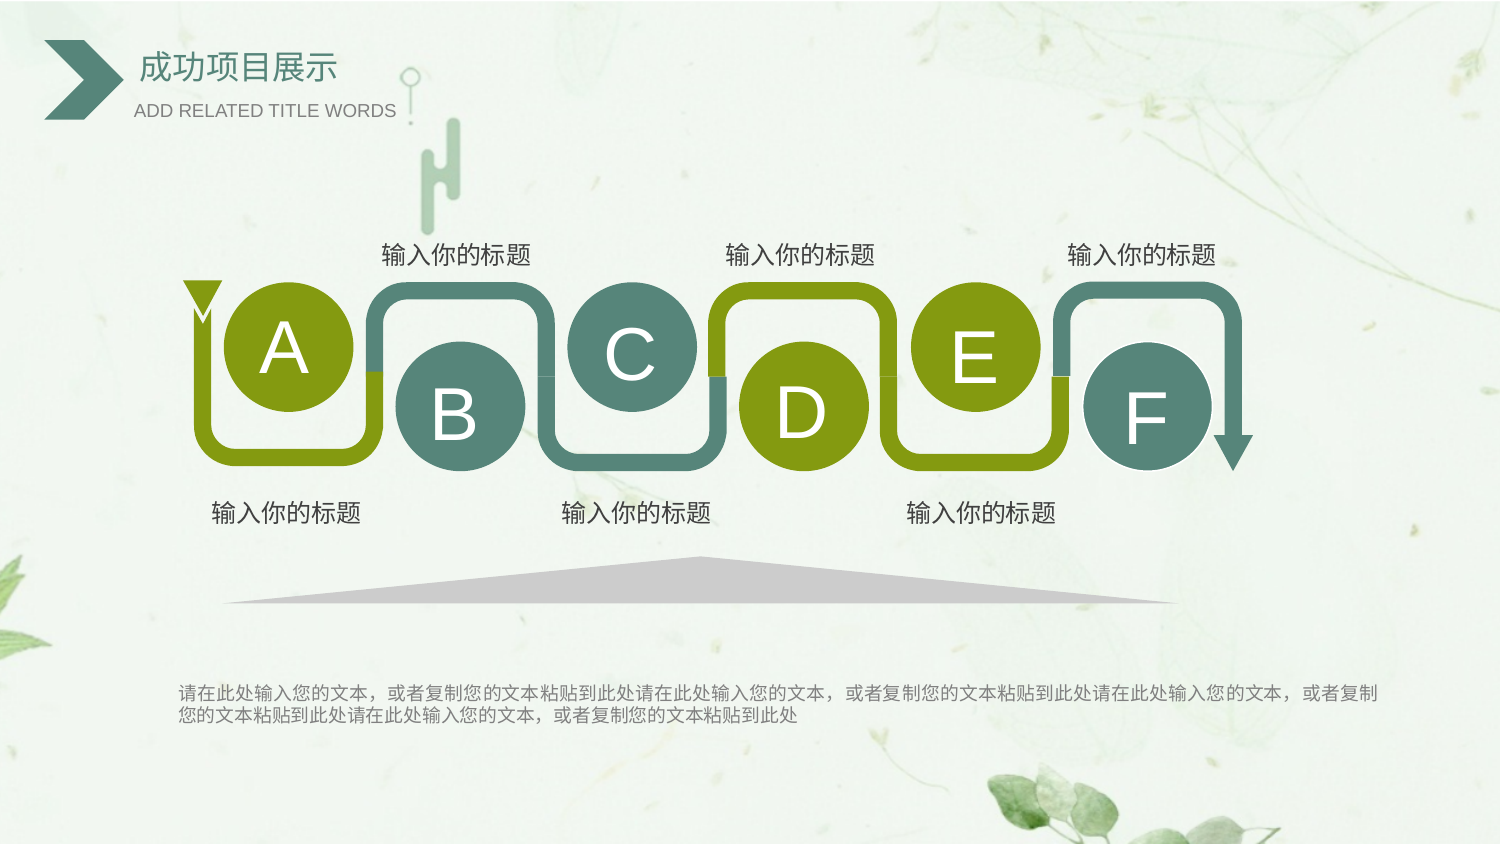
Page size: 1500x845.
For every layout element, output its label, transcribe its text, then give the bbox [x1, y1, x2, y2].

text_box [910, 282, 1041, 412]
text_box [707, 281, 899, 378]
text_box 请在此处输入您的文本，或者复制您的文本粘贴到此处请在此处输入您的文本，或者复制您的文本粘贴到此处请在此处输入您的文本，或者复制您的文本粘贴到此处请在此处输入您的文本，或者复制您的文本粘贴到此处 [167, 676, 1388, 732]
text_box [878, 375, 1070, 473]
text_box 输入你的标题 [1052, 232, 1232, 277]
text_box [536, 375, 728, 473]
text_box [192, 307, 385, 468]
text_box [567, 282, 698, 412]
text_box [223, 282, 354, 412]
text_box 输入你的标题 [547, 489, 727, 535]
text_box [395, 341, 526, 472]
text_box [181, 279, 225, 319]
text_box [221, 556, 1180, 604]
text_box [1052, 280, 1243, 434]
text_box [364, 281, 556, 375]
picture [0, 2, 1500, 844]
text_box 输入你的标题 [710, 232, 891, 277]
text_box 输入你的标题 [196, 489, 377, 535]
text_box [739, 341, 869, 472]
text_box 输入你的标题 [366, 232, 547, 277]
text_box 输入你的标题 [891, 489, 1072, 535]
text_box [1082, 341, 1213, 472]
text_box [1213, 434, 1255, 474]
